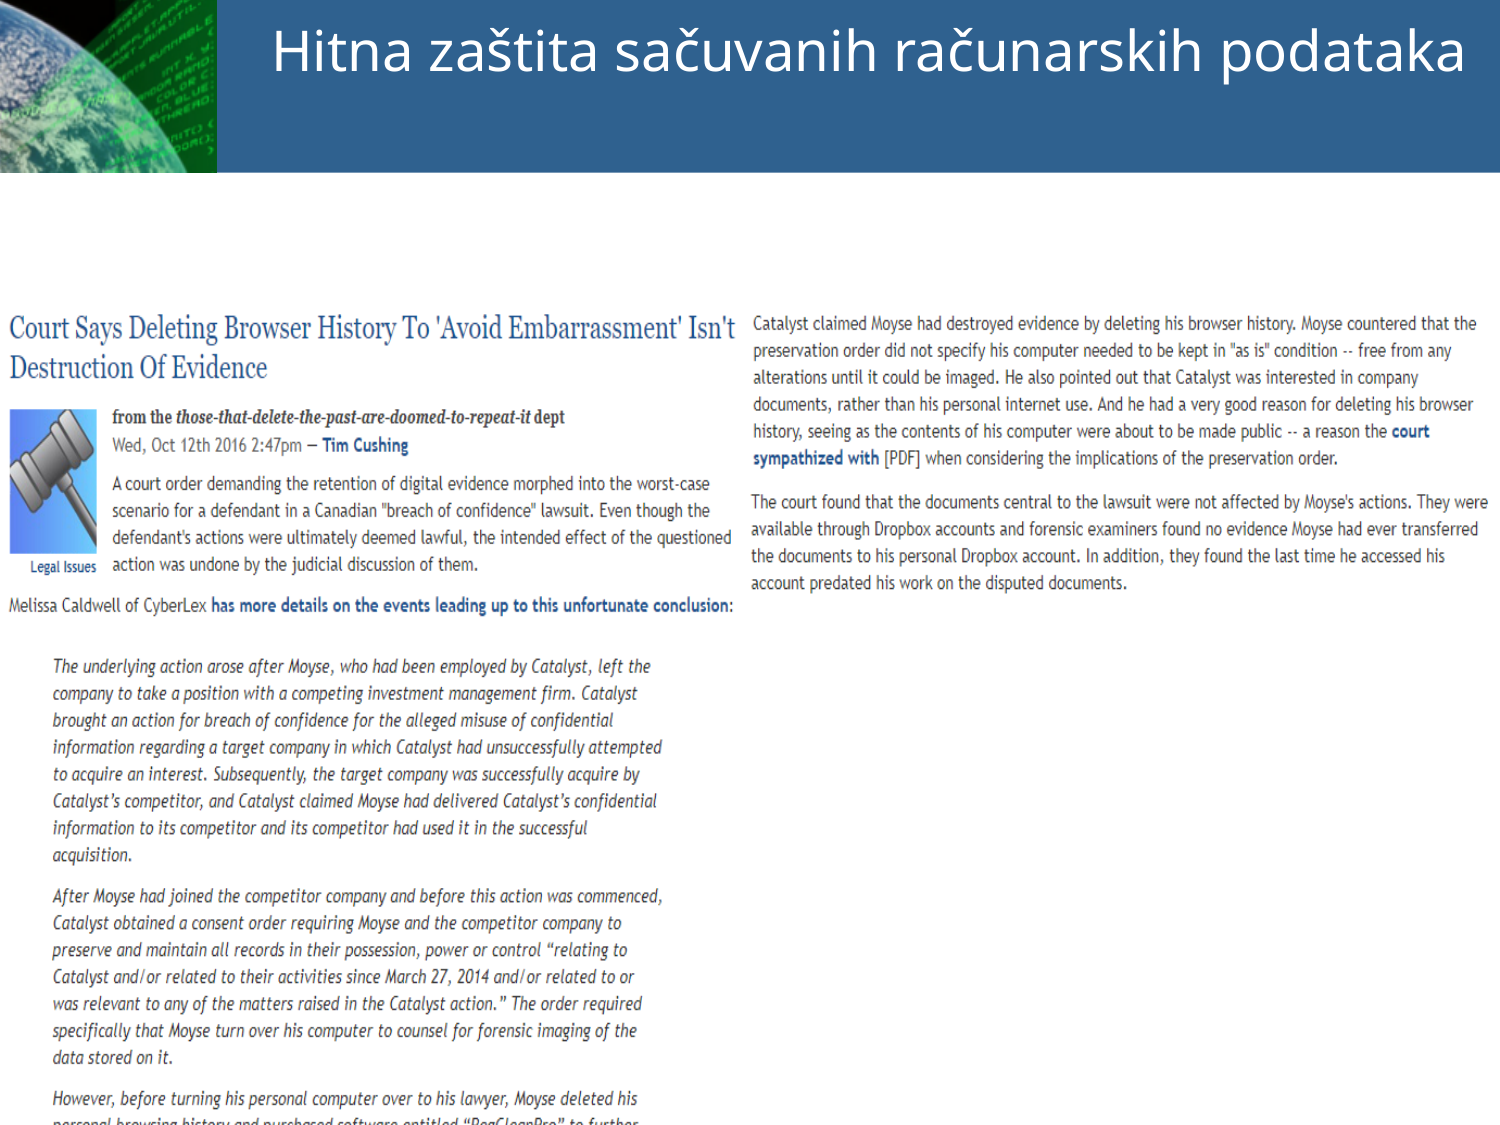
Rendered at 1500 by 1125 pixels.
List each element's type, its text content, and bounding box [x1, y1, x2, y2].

text_box Hitna zaštita sačuvanih računarskih podataka [230, 7, 1483, 90]
picture [0, 306, 1500, 1125]
picture [0, 0, 217, 173]
